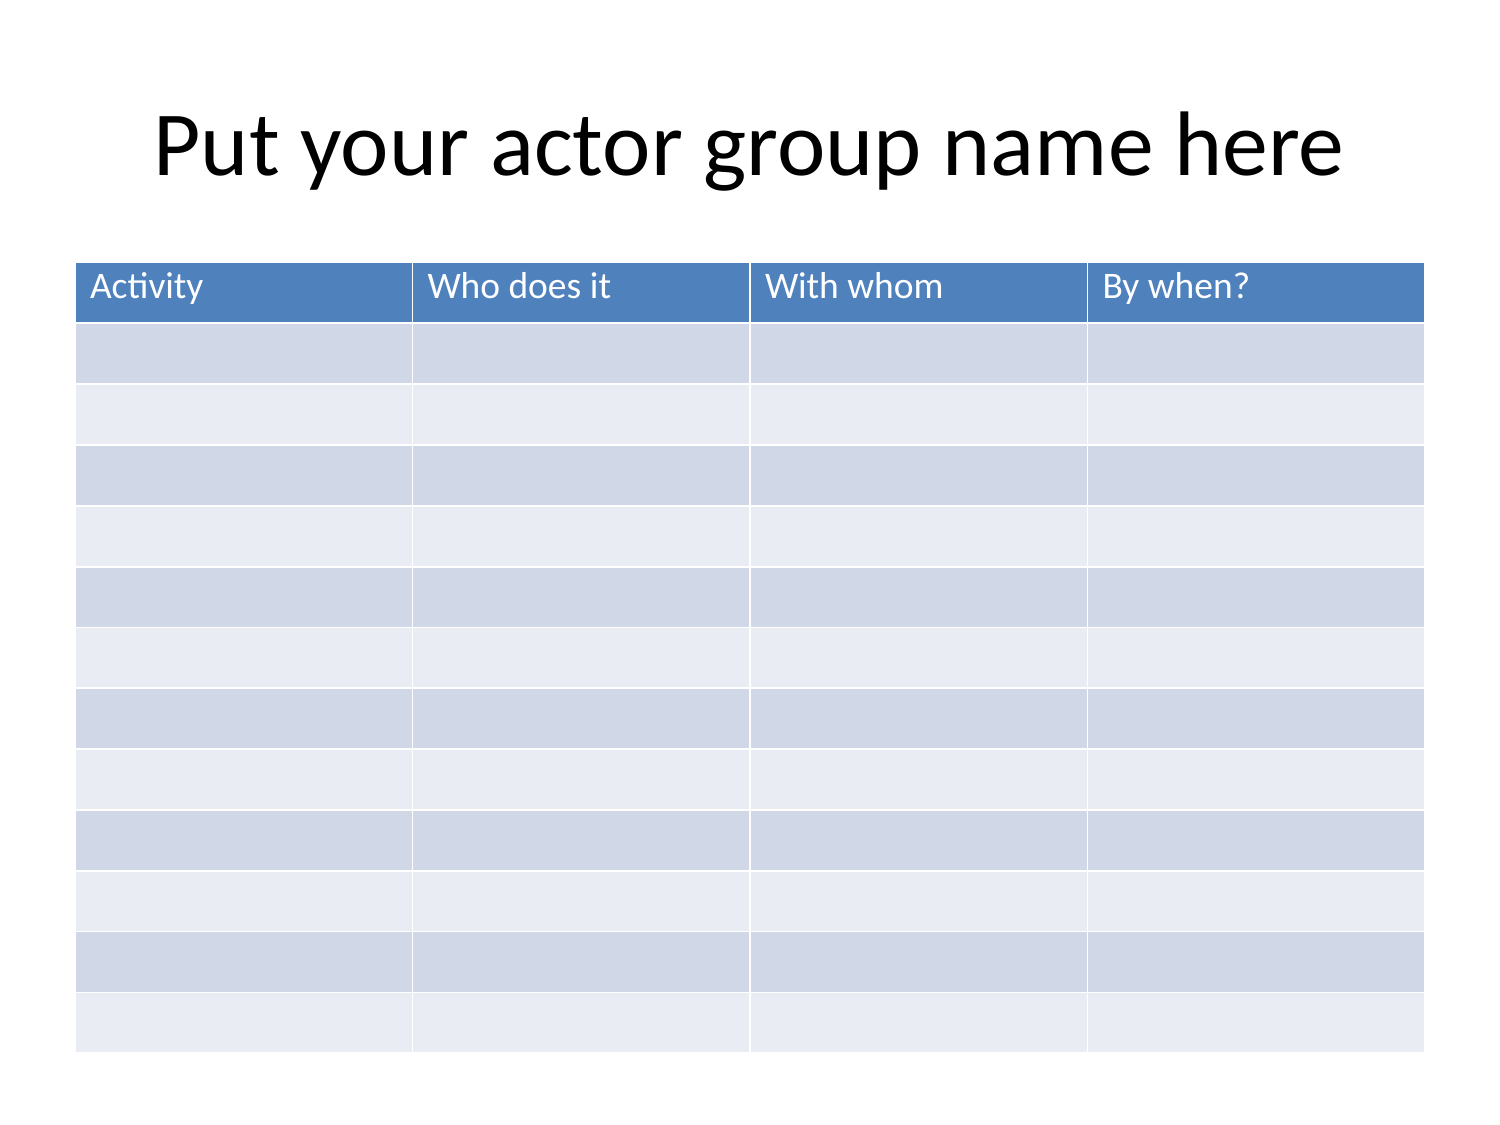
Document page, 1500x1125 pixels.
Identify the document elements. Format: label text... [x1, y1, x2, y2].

table_cell [76, 385, 412, 444]
table_cell [751, 872, 1087, 931]
table_header Who does it [413, 263, 749, 322]
table_cell [751, 993, 1087, 1052]
table_cell [76, 811, 412, 870]
table_cell [76, 689, 412, 748]
table_cell [751, 750, 1087, 809]
table_cell [1088, 689, 1424, 748]
table_header Activity [76, 263, 412, 322]
table_cell [76, 932, 412, 992]
table_cell [76, 324, 412, 383]
title Put your actor group name here [75, 45, 1425, 233]
table_cell [413, 750, 749, 809]
table_cell [413, 385, 749, 444]
table_cell [1088, 750, 1424, 809]
table_cell [413, 993, 749, 1052]
table_cell [413, 568, 749, 627]
table_cell [413, 811, 749, 870]
table_cell [751, 507, 1087, 566]
table_cell [1088, 446, 1424, 505]
table_cell [413, 872, 749, 931]
table_cell [76, 750, 412, 809]
table_cell [413, 507, 749, 566]
table_cell [76, 628, 412, 687]
table_cell [1088, 507, 1424, 566]
table_cell [76, 872, 412, 931]
table_cell [1088, 932, 1424, 992]
table_cell [1088, 568, 1424, 627]
table_cell [751, 568, 1087, 627]
table_cell [1088, 993, 1424, 1052]
table_cell [413, 446, 749, 505]
table_header By when? [1088, 263, 1424, 322]
table_cell [76, 446, 412, 505]
table_cell [76, 568, 412, 627]
table_cell [751, 446, 1087, 505]
table_cell [1088, 324, 1424, 383]
table_cell [1088, 872, 1424, 931]
table_cell [751, 932, 1087, 992]
table_cell [1088, 811, 1424, 870]
table_cell [751, 811, 1087, 870]
table_cell [1088, 385, 1424, 444]
table_cell [751, 689, 1087, 748]
table_cell [76, 507, 412, 566]
table_cell [413, 324, 749, 383]
table_cell [413, 689, 749, 748]
table_cell [76, 993, 412, 1052]
table_cell [413, 628, 749, 687]
table_header With whom [751, 263, 1087, 322]
table_cell [751, 628, 1087, 687]
table_cell [413, 932, 749, 992]
table_cell [751, 324, 1087, 383]
table_cell [751, 385, 1087, 444]
table_cell [1088, 628, 1424, 687]
